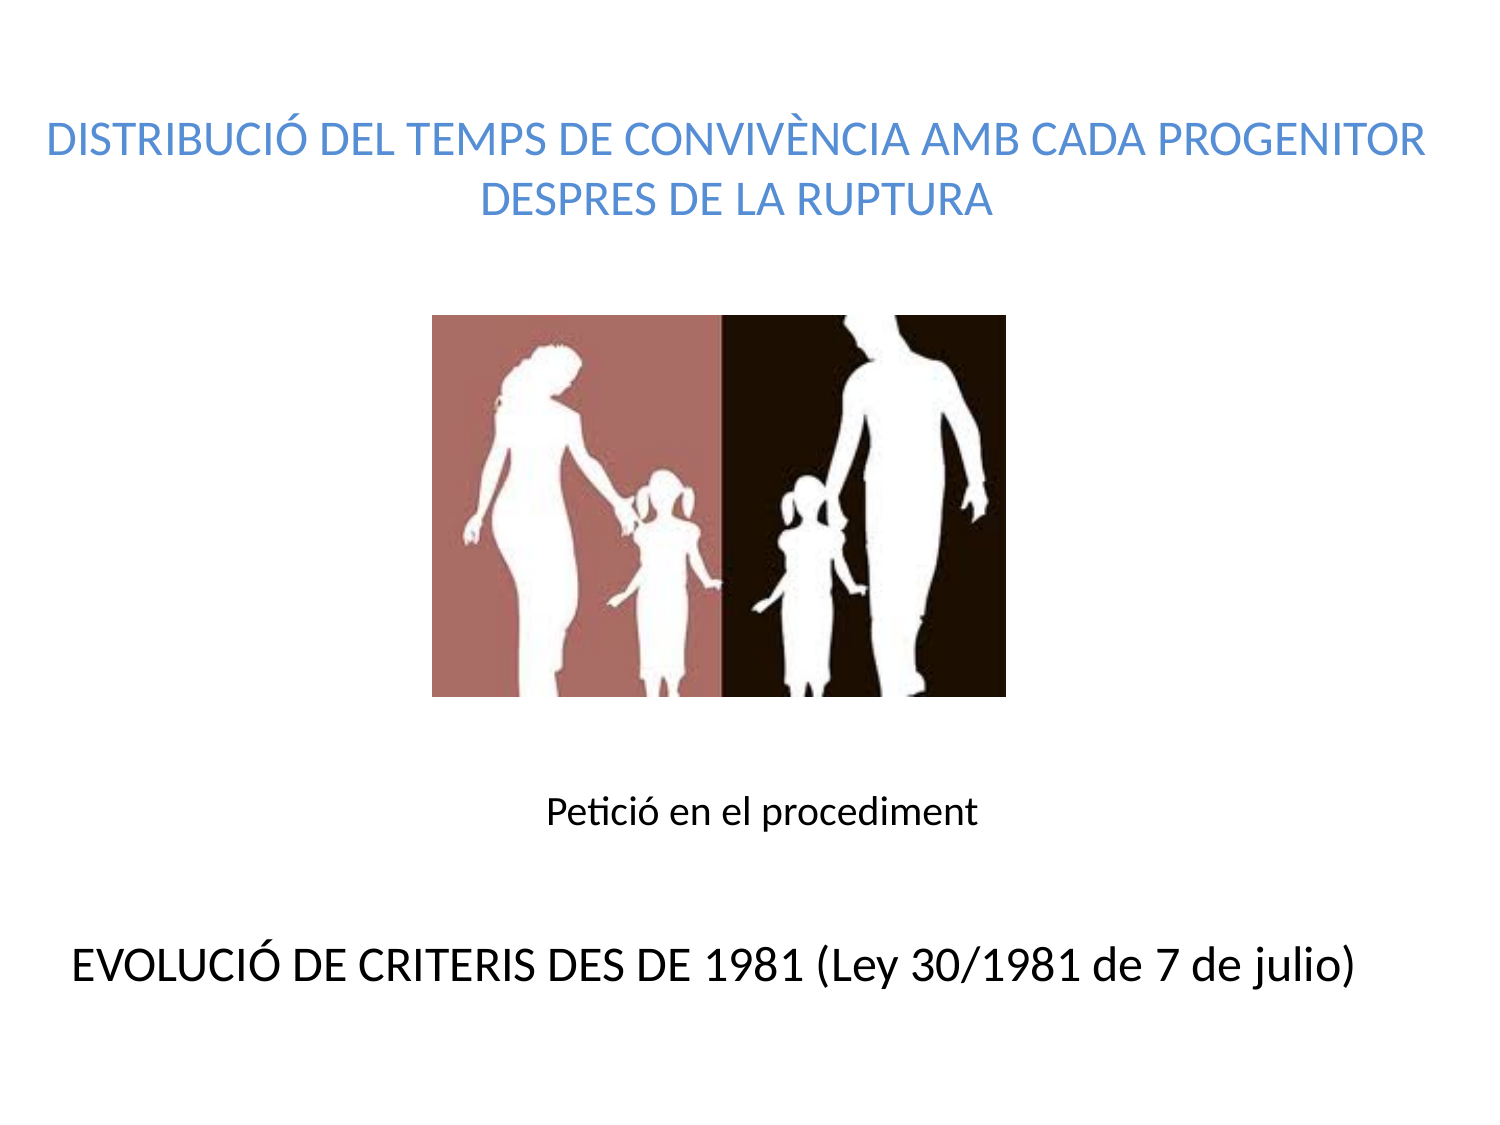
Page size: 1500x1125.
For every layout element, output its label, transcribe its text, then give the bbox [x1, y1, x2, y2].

text_box EVOLUCIÓ DE CRITERIS DES DE 1981 (Ley 30/1981 de 7 de julio) [56, 923, 1372, 999]
text_box Petició en el procediment [531, 775, 994, 841]
picture [432, 315, 1006, 698]
text_box DISTRIBUCIÓ DEL TEMPS DE CONVIVÈNCIA AMB CADA PROGENITOR DESPRES DE LA RUPTURA [31, 97, 1443, 233]
